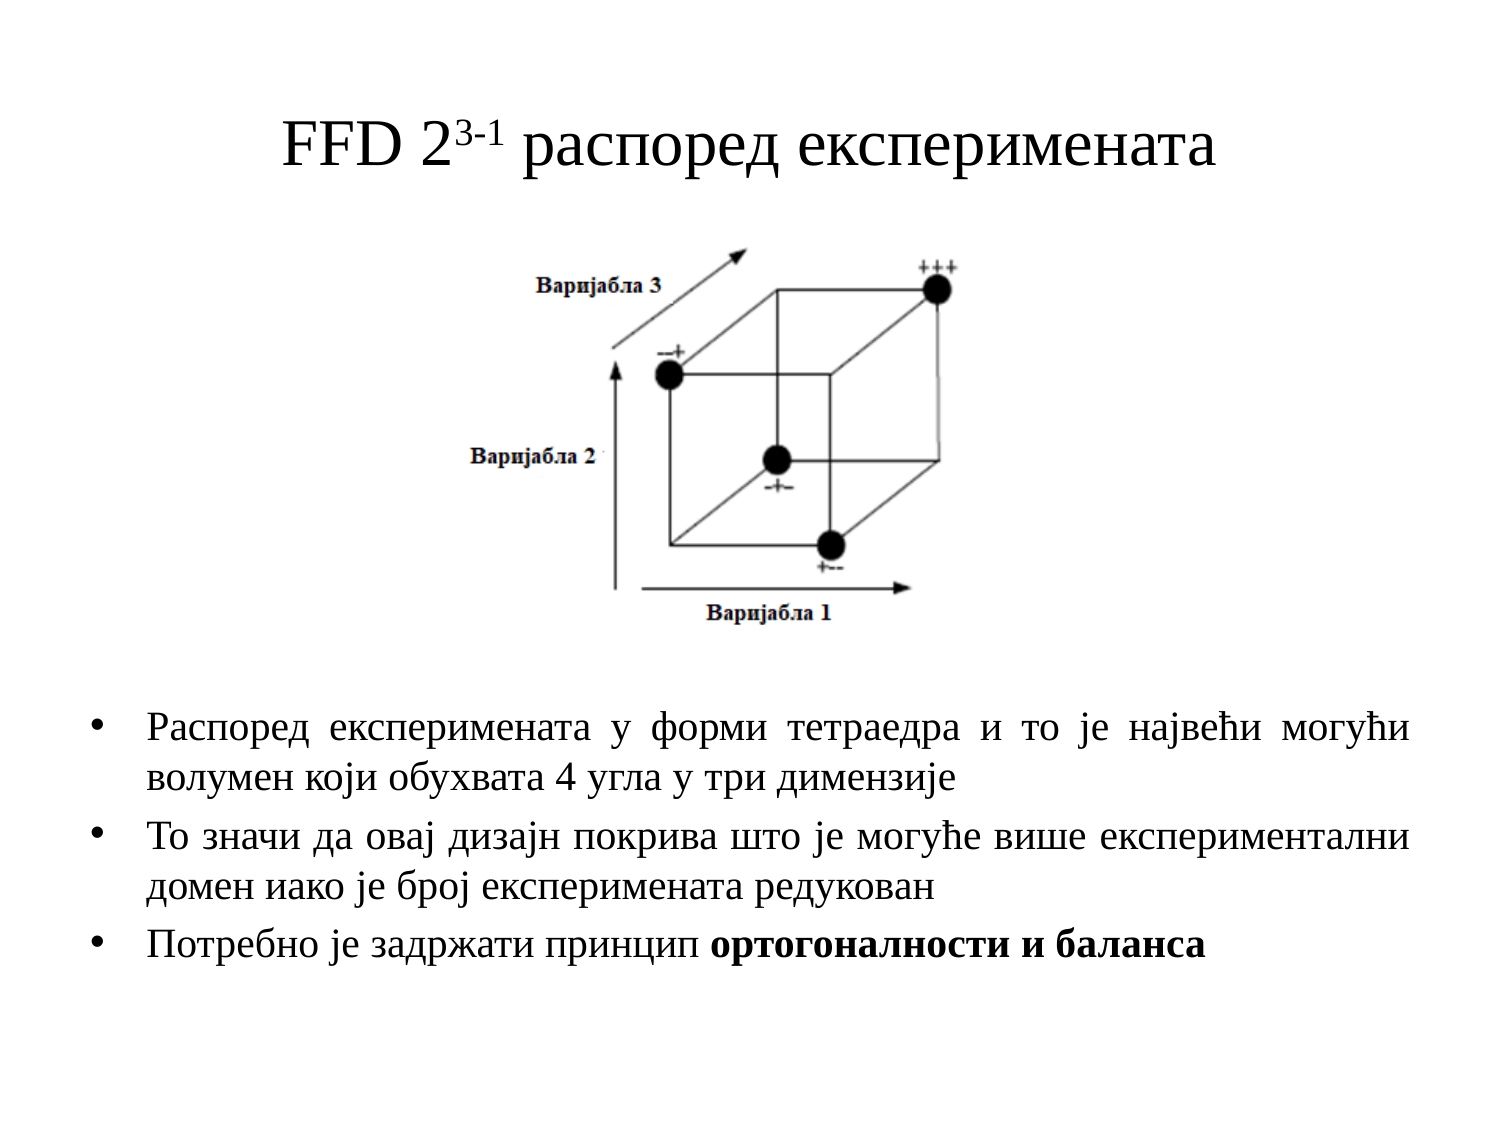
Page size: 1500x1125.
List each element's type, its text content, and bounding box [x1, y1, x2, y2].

picture [445, 210, 1012, 637]
title FFD 23-1 распоред експеримената [75, 45, 1425, 233]
list Распоред експеримената у форми тетраедра и то је највећи могући волумен који обухвата 4 угла у три димензије То значи да овај дизајн покрива што је могуће више експериментални домен иако је број експеримената редукован Потребно је задржати принцип ортогоналности и баланса [75, 691, 1425, 1005]
